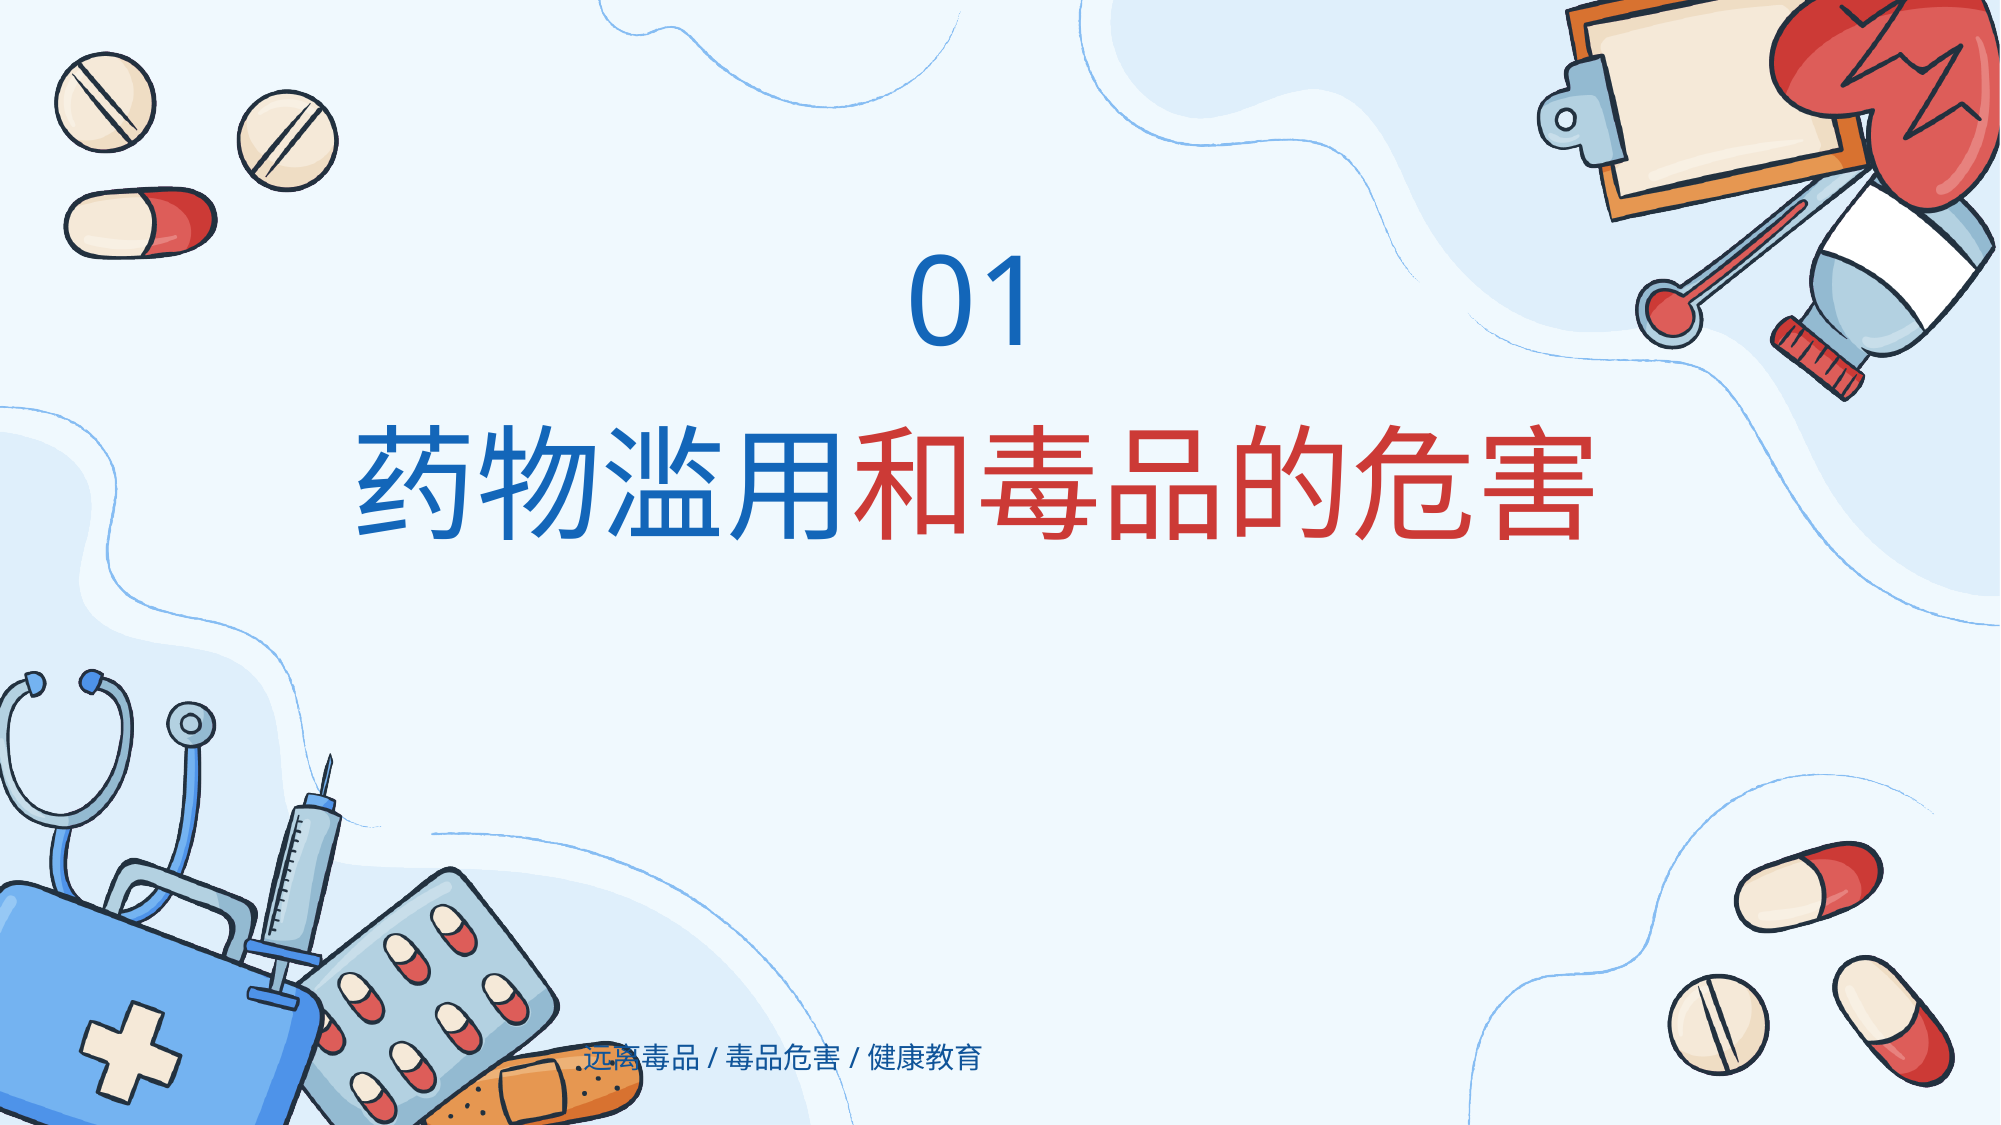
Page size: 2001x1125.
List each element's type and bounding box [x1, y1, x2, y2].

text_box [319, 212, 1634, 717]
picture [0, 0, 2000, 1125]
